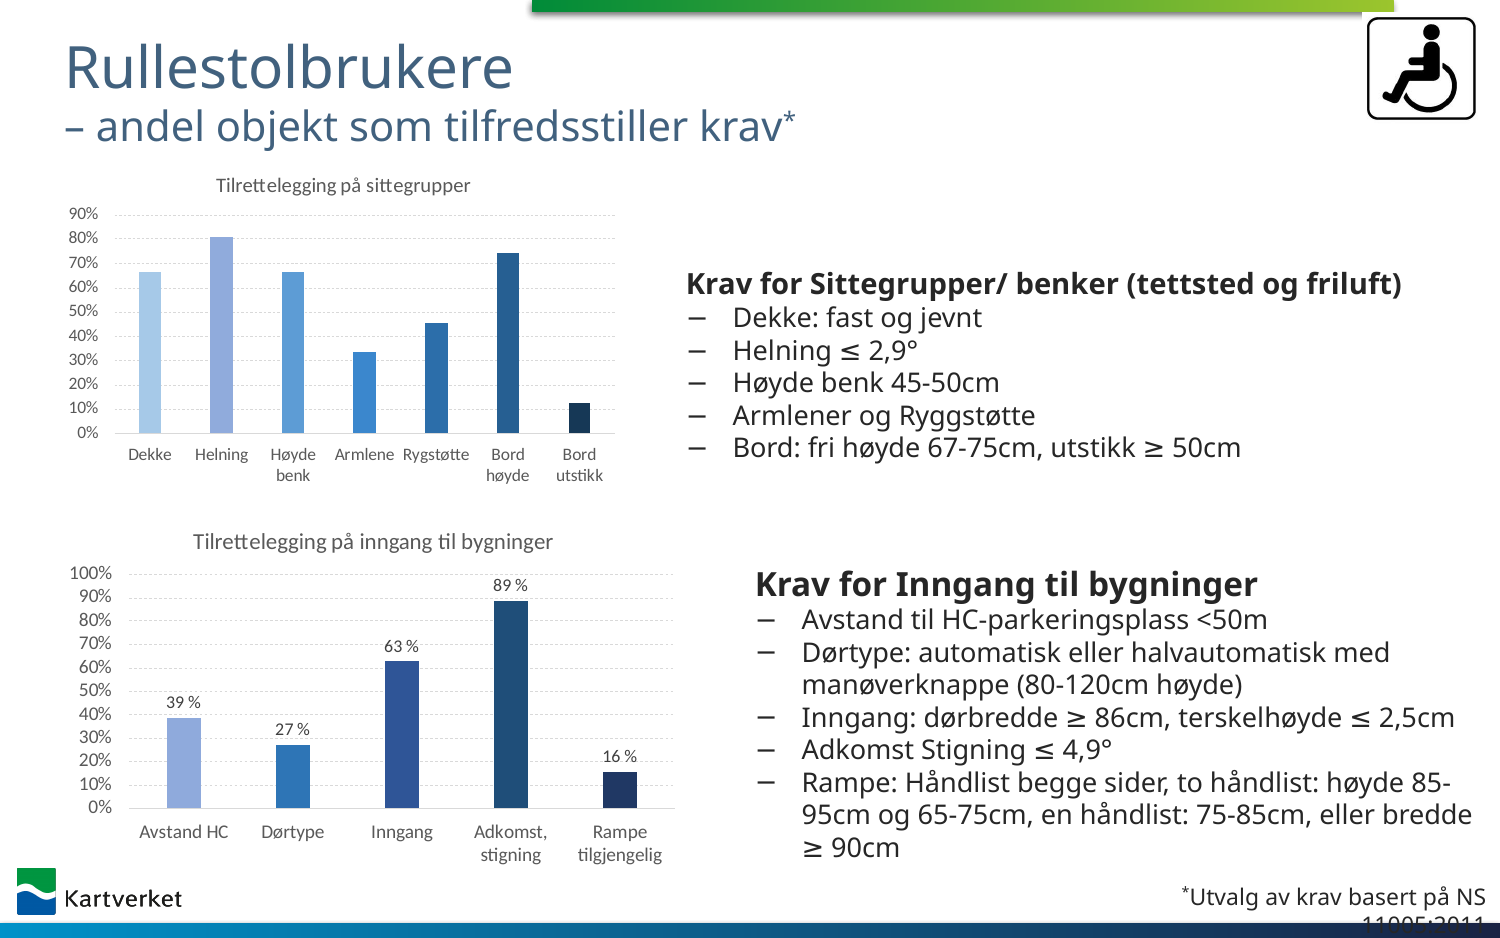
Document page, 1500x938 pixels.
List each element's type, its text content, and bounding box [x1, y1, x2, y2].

text_box Rullestolbrukere – andel objekt som tilfredsstiller krav* [49, 25, 1431, 158]
picture [62, 166, 625, 492]
picture [1362, 12, 1481, 126]
text_box *Utvalg av krav basert på NS 11005:2011 [1068, 873, 1500, 938]
picture [62, 520, 685, 874]
text_box Krav for Inngang til bygninger Avstand til HC-parkeringsplass <50m Dørtype: automatisk eller halvautomatisk med manøverknappe (80-120cm høyde) Inngang: dørbredde ≥ 86cm, terskelhøyde ≤ 2,5cm Adkomst Stigning ≤ 4,9° Rampe: Håndlist begge sider, to håndlist: høyde 85-95cm og 65-75cm, en håndlist: 75-85cm, eller bredde ≥ 90cm [740, 555, 1491, 870]
text_box Krav for Sittegrupper/ benker (tettsted og friluft) Dekke: fast og jevnt Helning ≤ 2,9° Høyde benk 45-50cm Armlener og Ryggstøtte Bord: fri høyde 67-75cm, utstikk ≥ 50cm [670, 258, 1418, 471]
